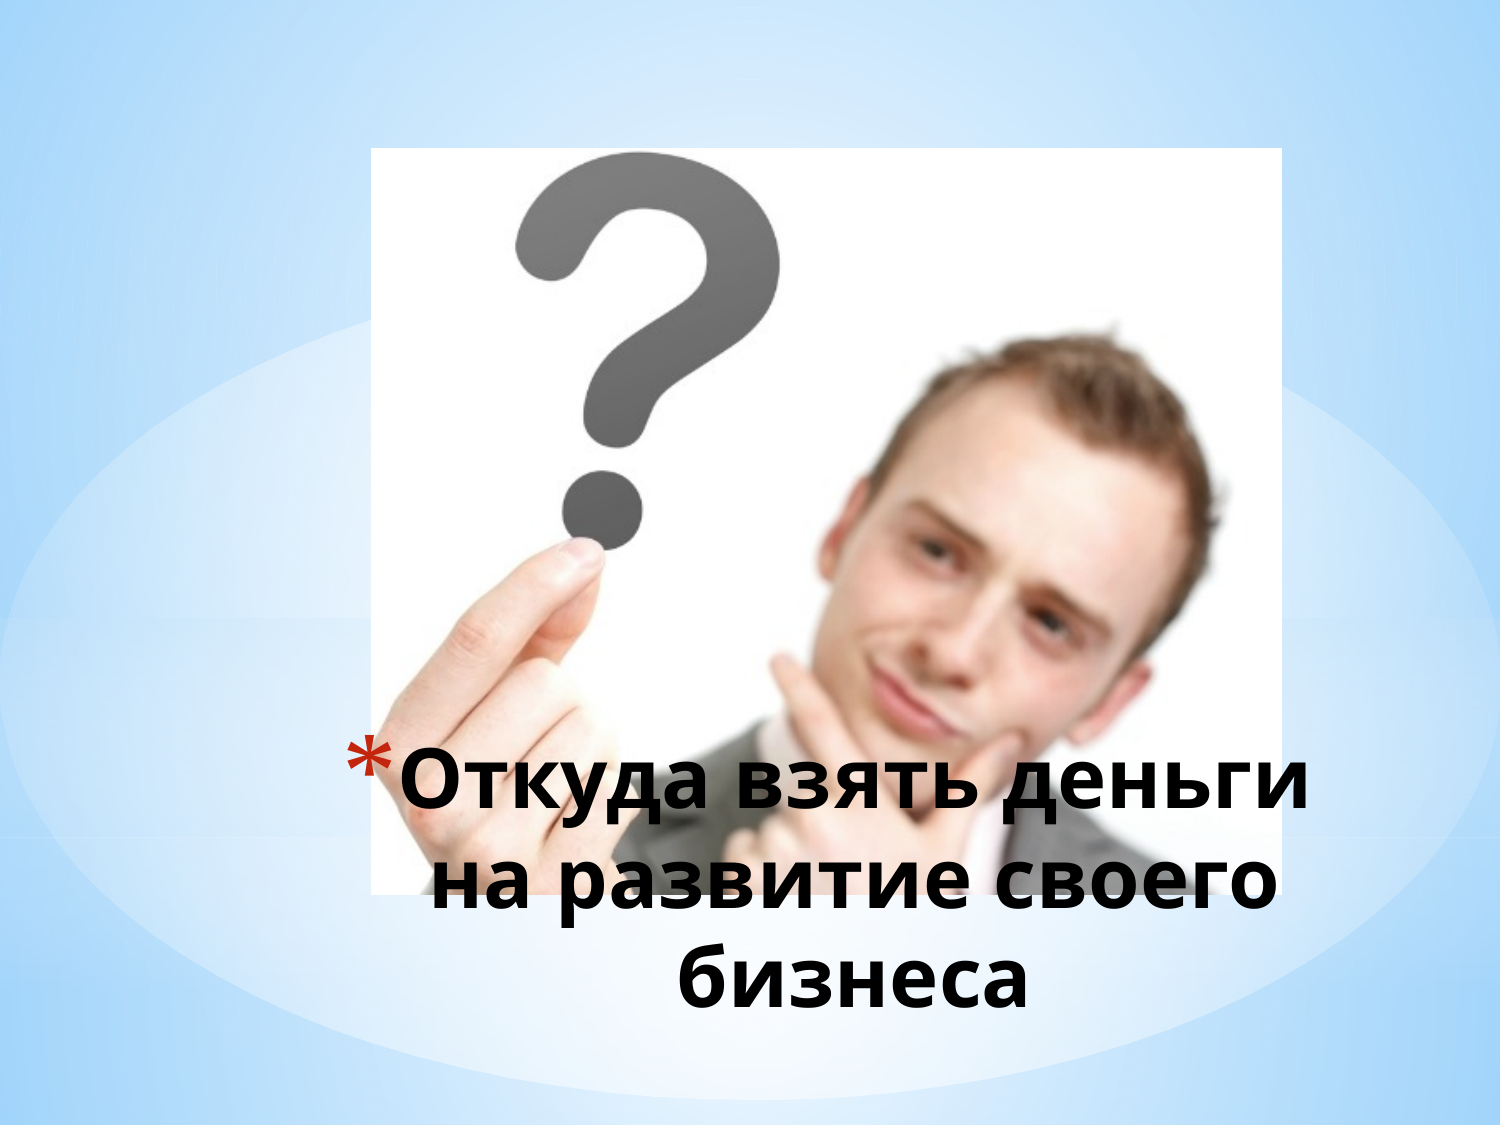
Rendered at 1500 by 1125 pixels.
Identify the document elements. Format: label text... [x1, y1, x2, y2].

title Откуда взять деньги на развитие своего бизнеса [294, 717, 1363, 905]
picture [371, 148, 1282, 895]
